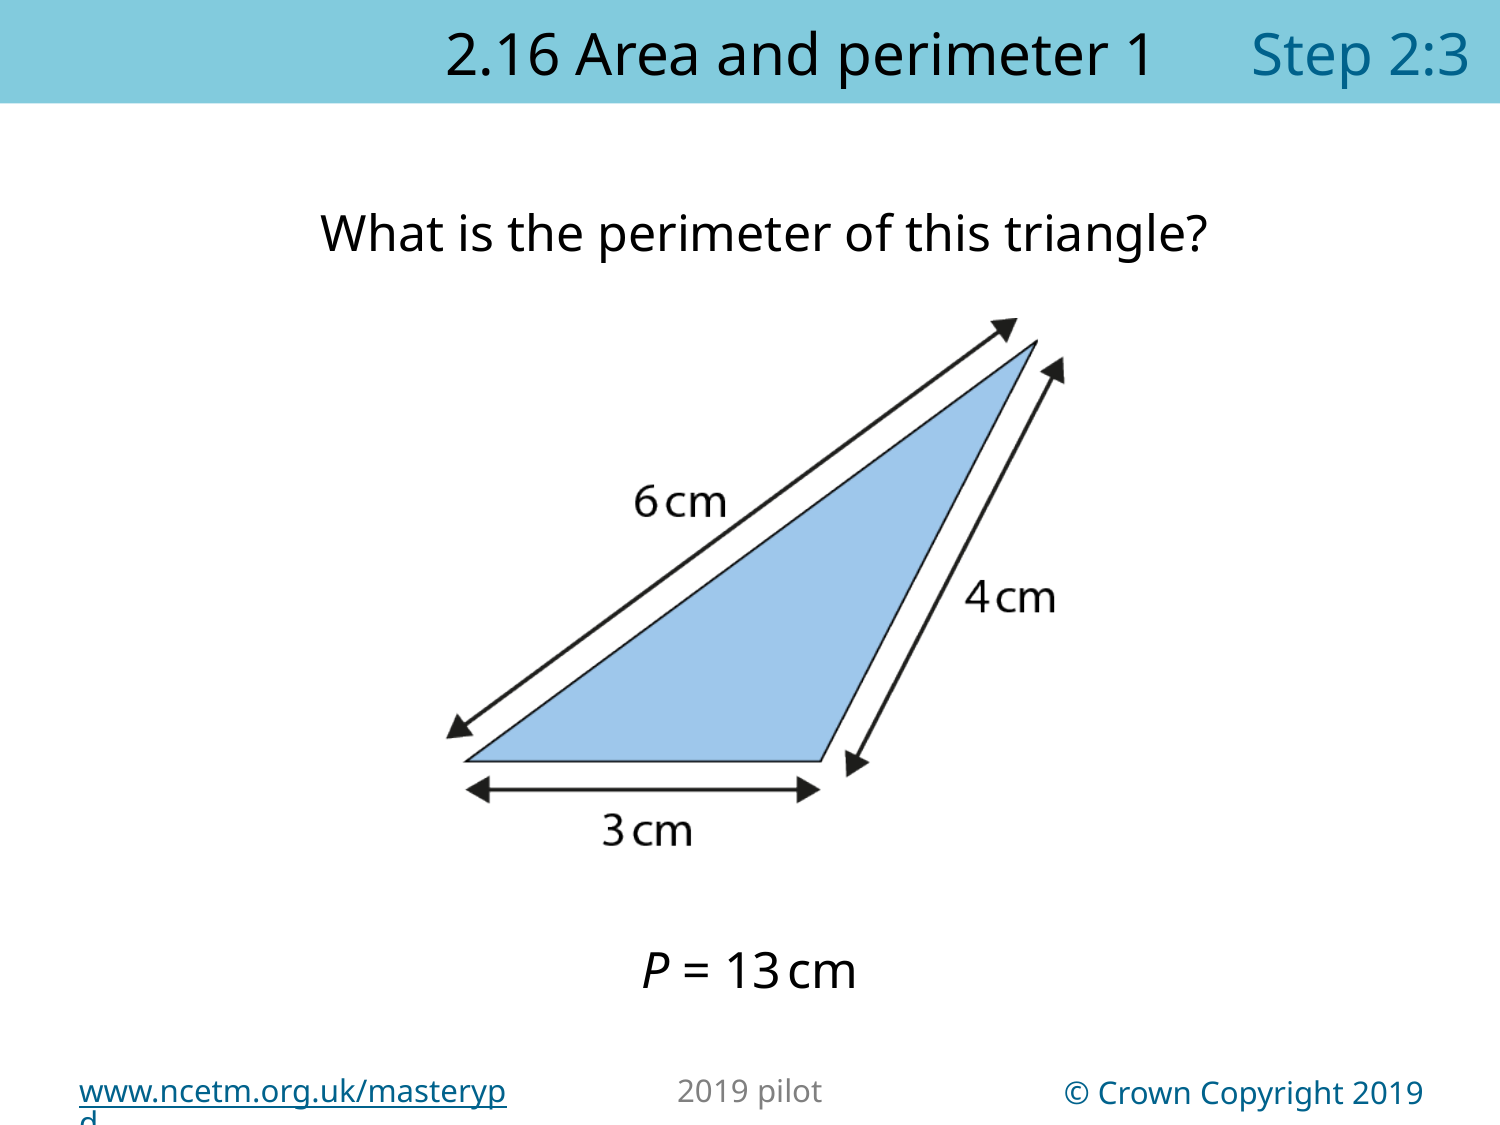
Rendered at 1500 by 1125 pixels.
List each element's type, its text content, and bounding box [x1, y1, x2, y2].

text_box What is the perimeter of this triangle? [305, 193, 1225, 269]
picture [190, 317, 1310, 883]
text_box P = 13 cm [626, 931, 874, 1007]
list 2.16 Area and perimeter 1 Step 2:3 [0, 0, 1500, 104]
